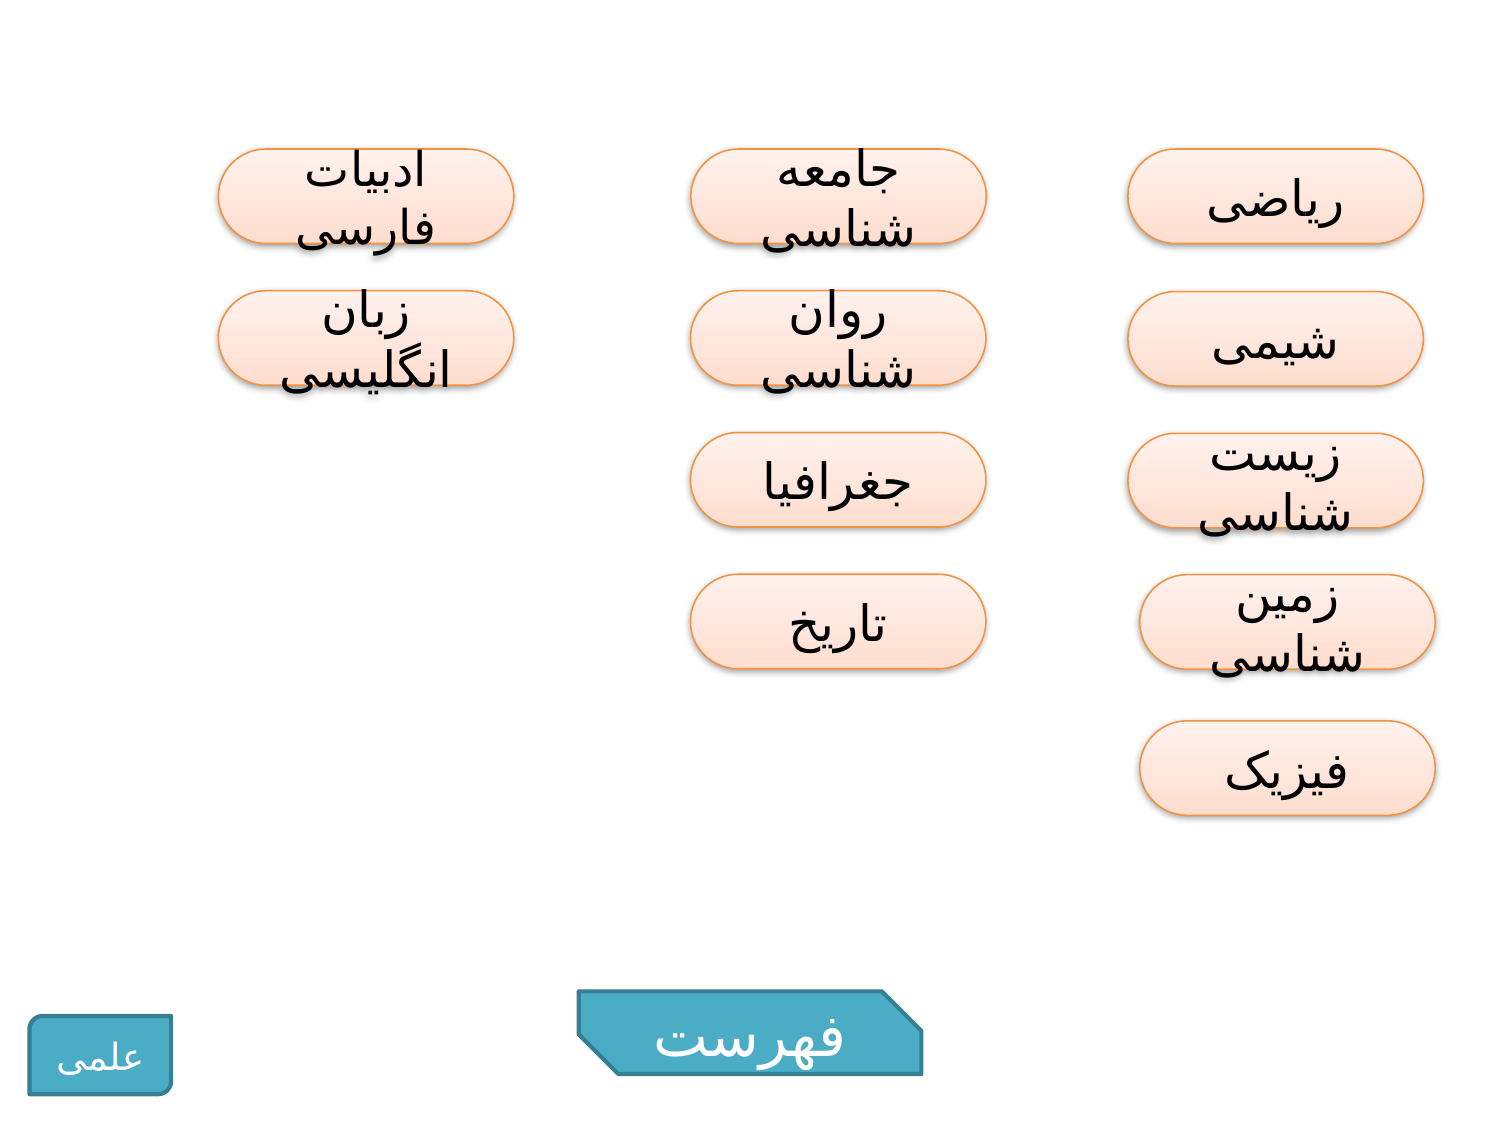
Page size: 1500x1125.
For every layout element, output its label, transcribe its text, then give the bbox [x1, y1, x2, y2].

text_box علمی [27, 1013, 174, 1097]
text_box ادبیات فارسی [217, 148, 515, 245]
text_box فهرست [576, 989, 924, 1077]
text_box ریاضی [1127, 148, 1425, 245]
text_box روان شناسی [689, 289, 987, 386]
text_box فیزیک [1138, 720, 1436, 817]
text_box زیست شناسی [1127, 432, 1425, 529]
text_box شیمی [1127, 290, 1425, 387]
text_box تاریخ [689, 573, 987, 670]
text_box زبان انگلیسی [217, 289, 515, 386]
text_box جغرافیا [689, 431, 987, 528]
text_box زمین شناسی [1138, 573, 1436, 670]
text_box جامعه شناسی [690, 148, 988, 245]
